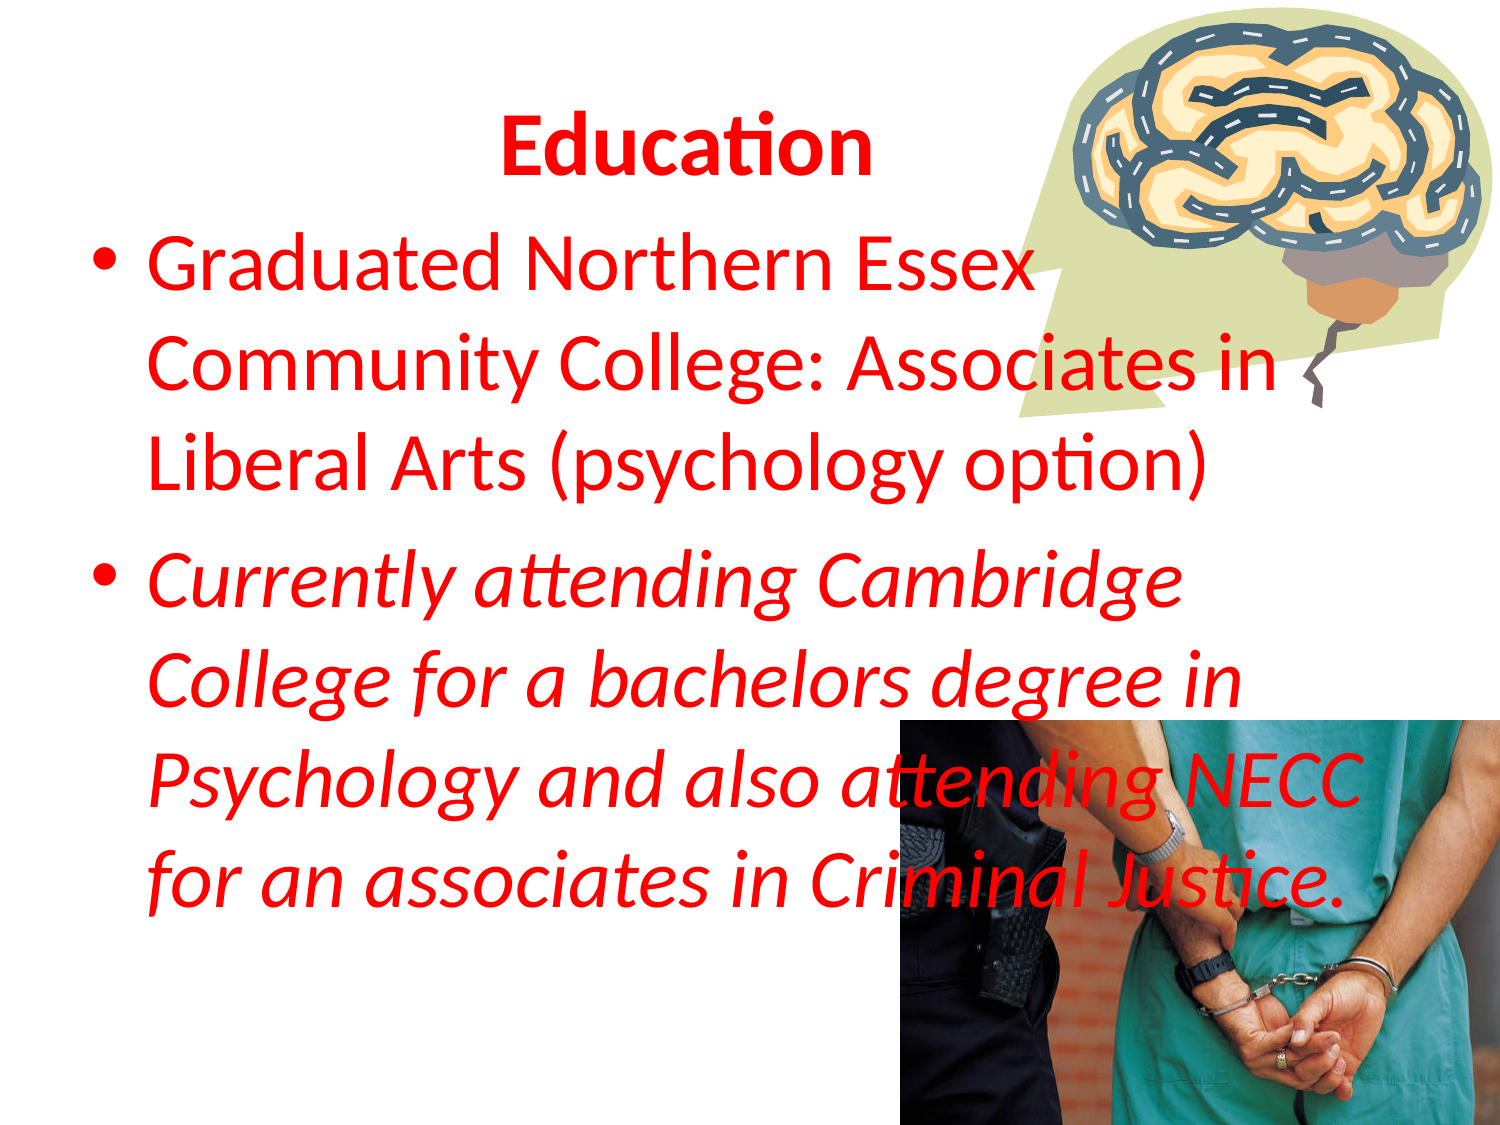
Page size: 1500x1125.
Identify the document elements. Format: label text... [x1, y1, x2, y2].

title Education [75, 45, 1007, 200]
list Graduated Northern Essex Community College: Associates in Liberal Arts (psychology option) Currently attending Cambridge College for a bachelors degree in Psychology and also attending NECC for an associates in Criminal Justice. [75, 200, 1425, 1005]
picture [1012, 0, 1500, 426]
picture [899, 720, 1500, 1125]
